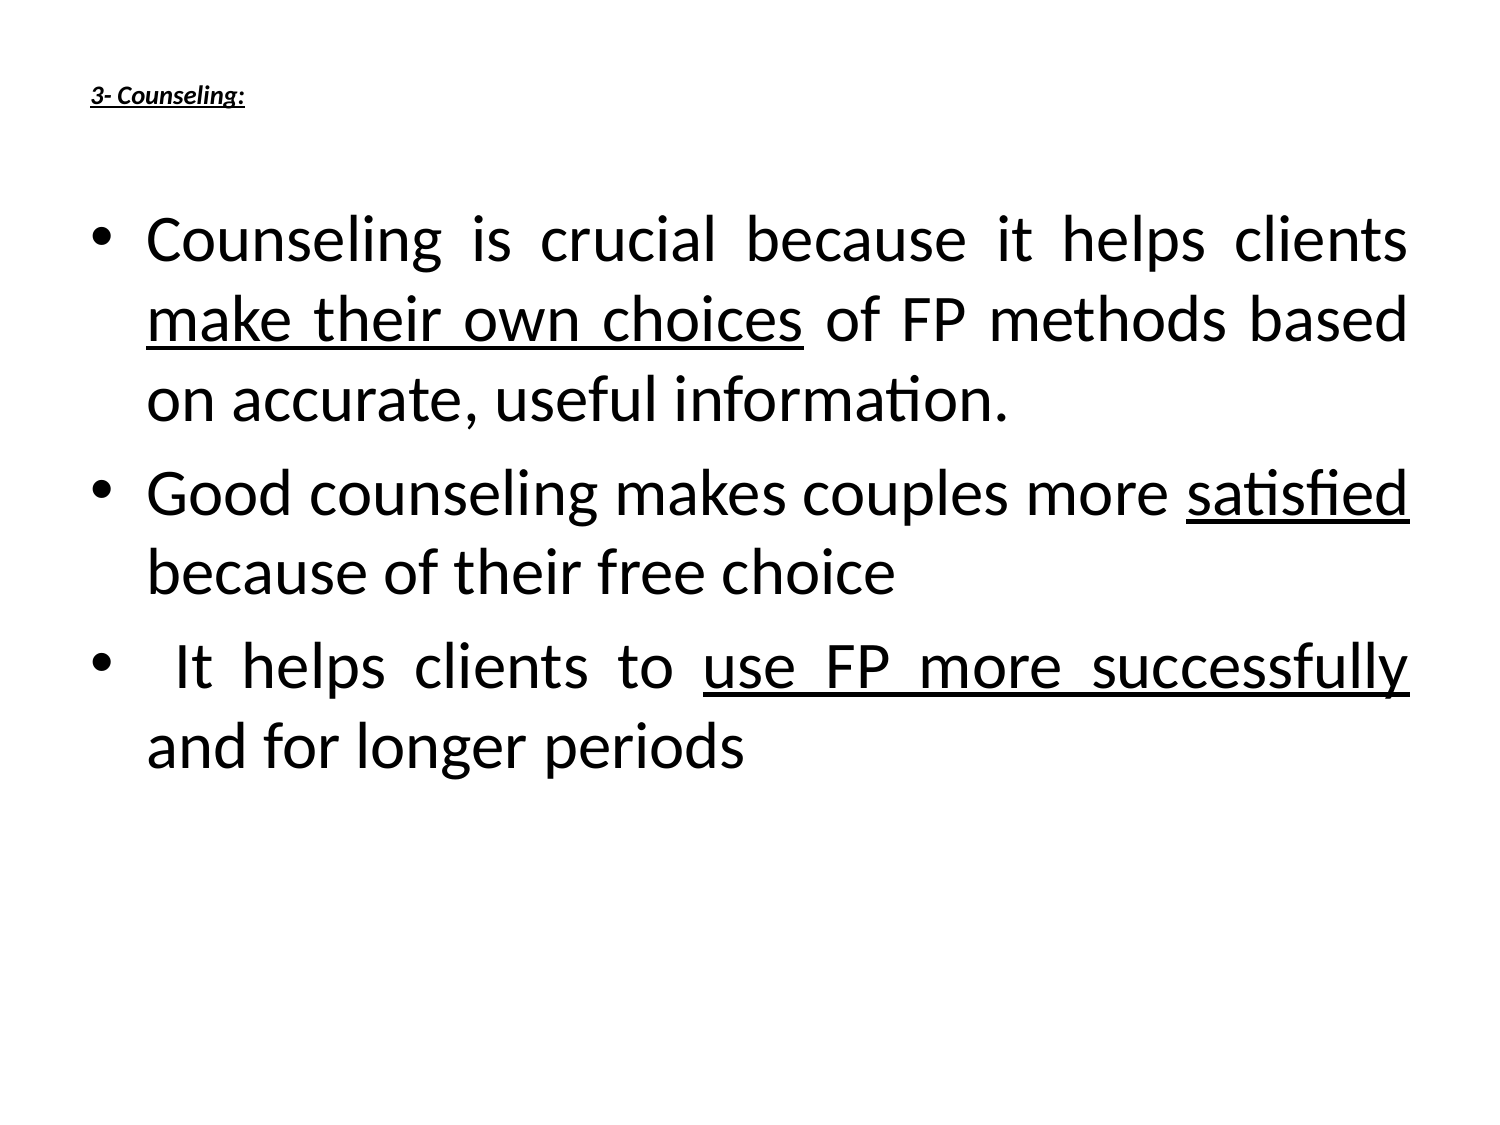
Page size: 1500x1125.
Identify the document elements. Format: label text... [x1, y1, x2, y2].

title 3- Counseling: [75, 37, 1425, 150]
list Counseling is crucial because it helps clients make their own choices of FP methods based on accurate, useful information. Good counseling makes couples more satisfied because of their free choice It helps clients to use FP more successfully and for longer periods [75, 187, 1425, 1000]
